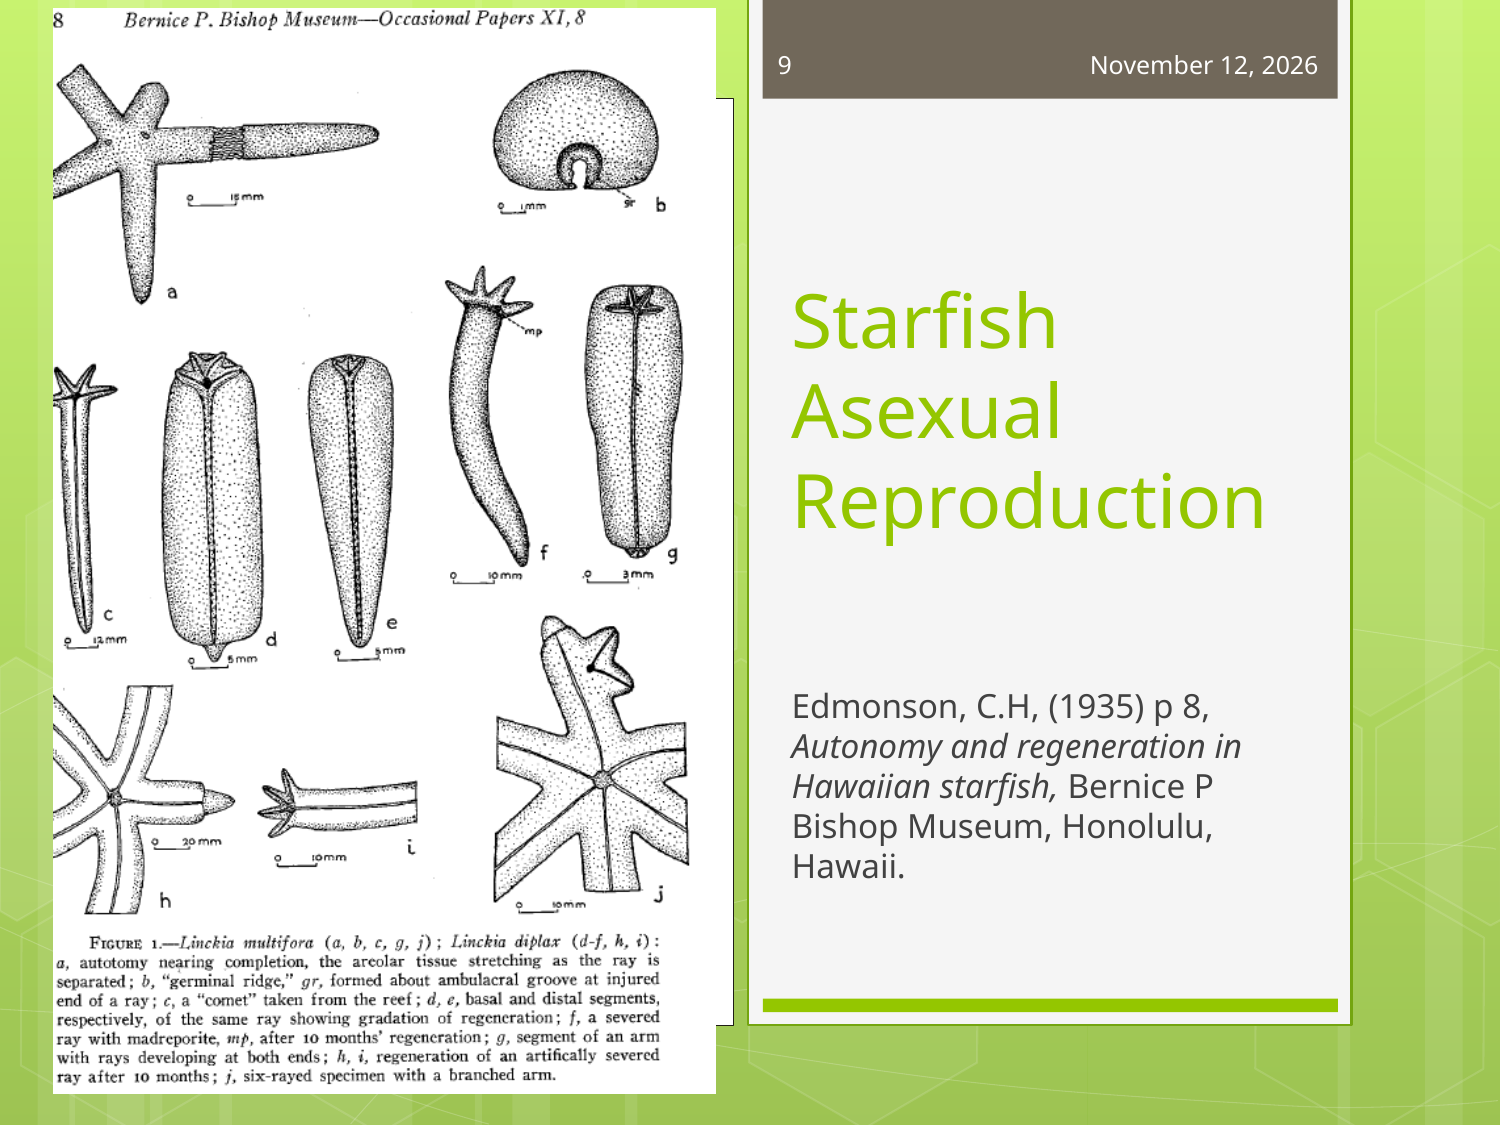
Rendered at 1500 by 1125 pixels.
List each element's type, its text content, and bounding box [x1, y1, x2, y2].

slide_number 9 [762, 36, 982, 97]
picture [52, 8, 717, 1095]
list Edmonson, C.H, (1935) p 8, Autonomy and regeneration in Hawaiian starfish, Bernice P Bishop Museum, Honolulu, Hawaii. [776, 678, 1319, 928]
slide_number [983, 36, 1334, 97]
title Starfish Asexual Reproduction [776, 125, 1319, 551]
